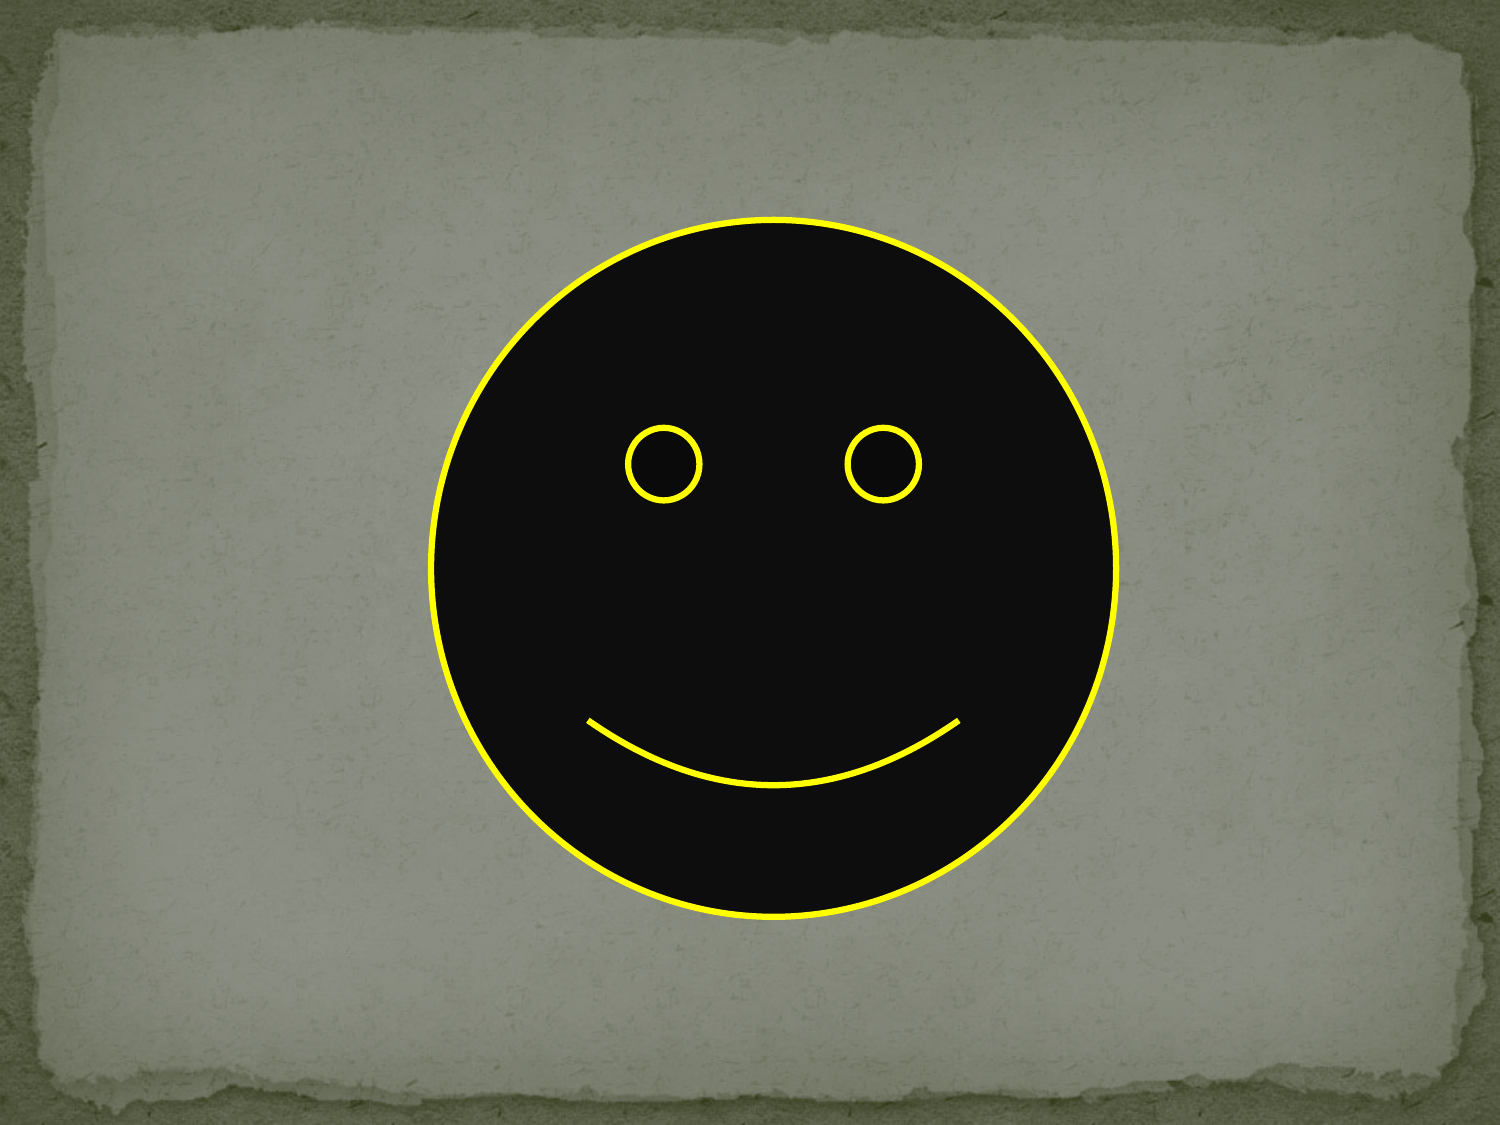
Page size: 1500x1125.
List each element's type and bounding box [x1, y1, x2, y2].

text_box [427, 216, 1120, 920]
